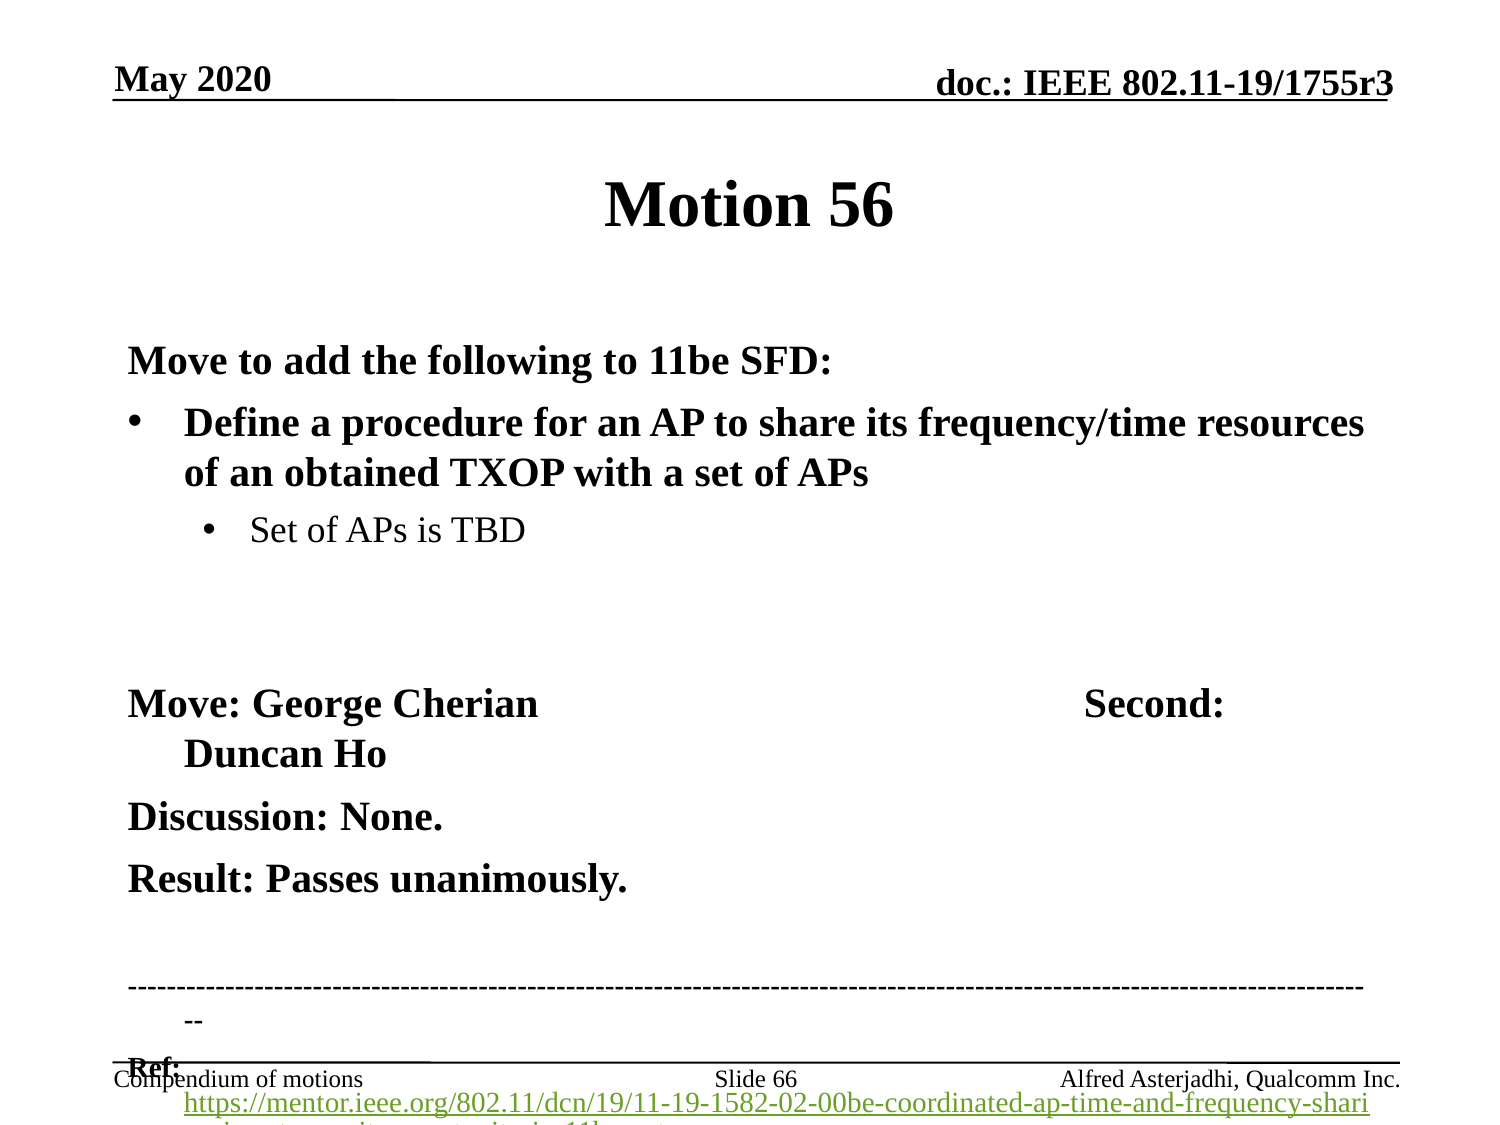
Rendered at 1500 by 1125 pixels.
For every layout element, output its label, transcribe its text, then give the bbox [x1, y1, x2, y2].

footer Alfred Asterjadhi, Qualcomm Inc. [878, 1061, 1402, 1093]
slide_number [114, 54, 423, 100]
slide_number Slide 66 [712, 1061, 800, 1123]
title Motion 56 [112, 112, 1388, 288]
list Move to add the following to 11be SFD: Define a procedure for an AP to share its frequency/time resources of an obtained TXOP with a set of APs Set of APs is TBD Move: George Cherian Second: Duncan Ho Discussion: None. Result: Passes unanimously. --------------------------------------------------------------------------------------------------------------------------------- Ref: https://mentor.ieee.org/802.11/dcn/19/11-19-1582-02-00be-coordinated-ap-time-and-frequency-sharing-in-a-transmit-opportunity-in-11be.pptx [112, 324, 1388, 1063]
